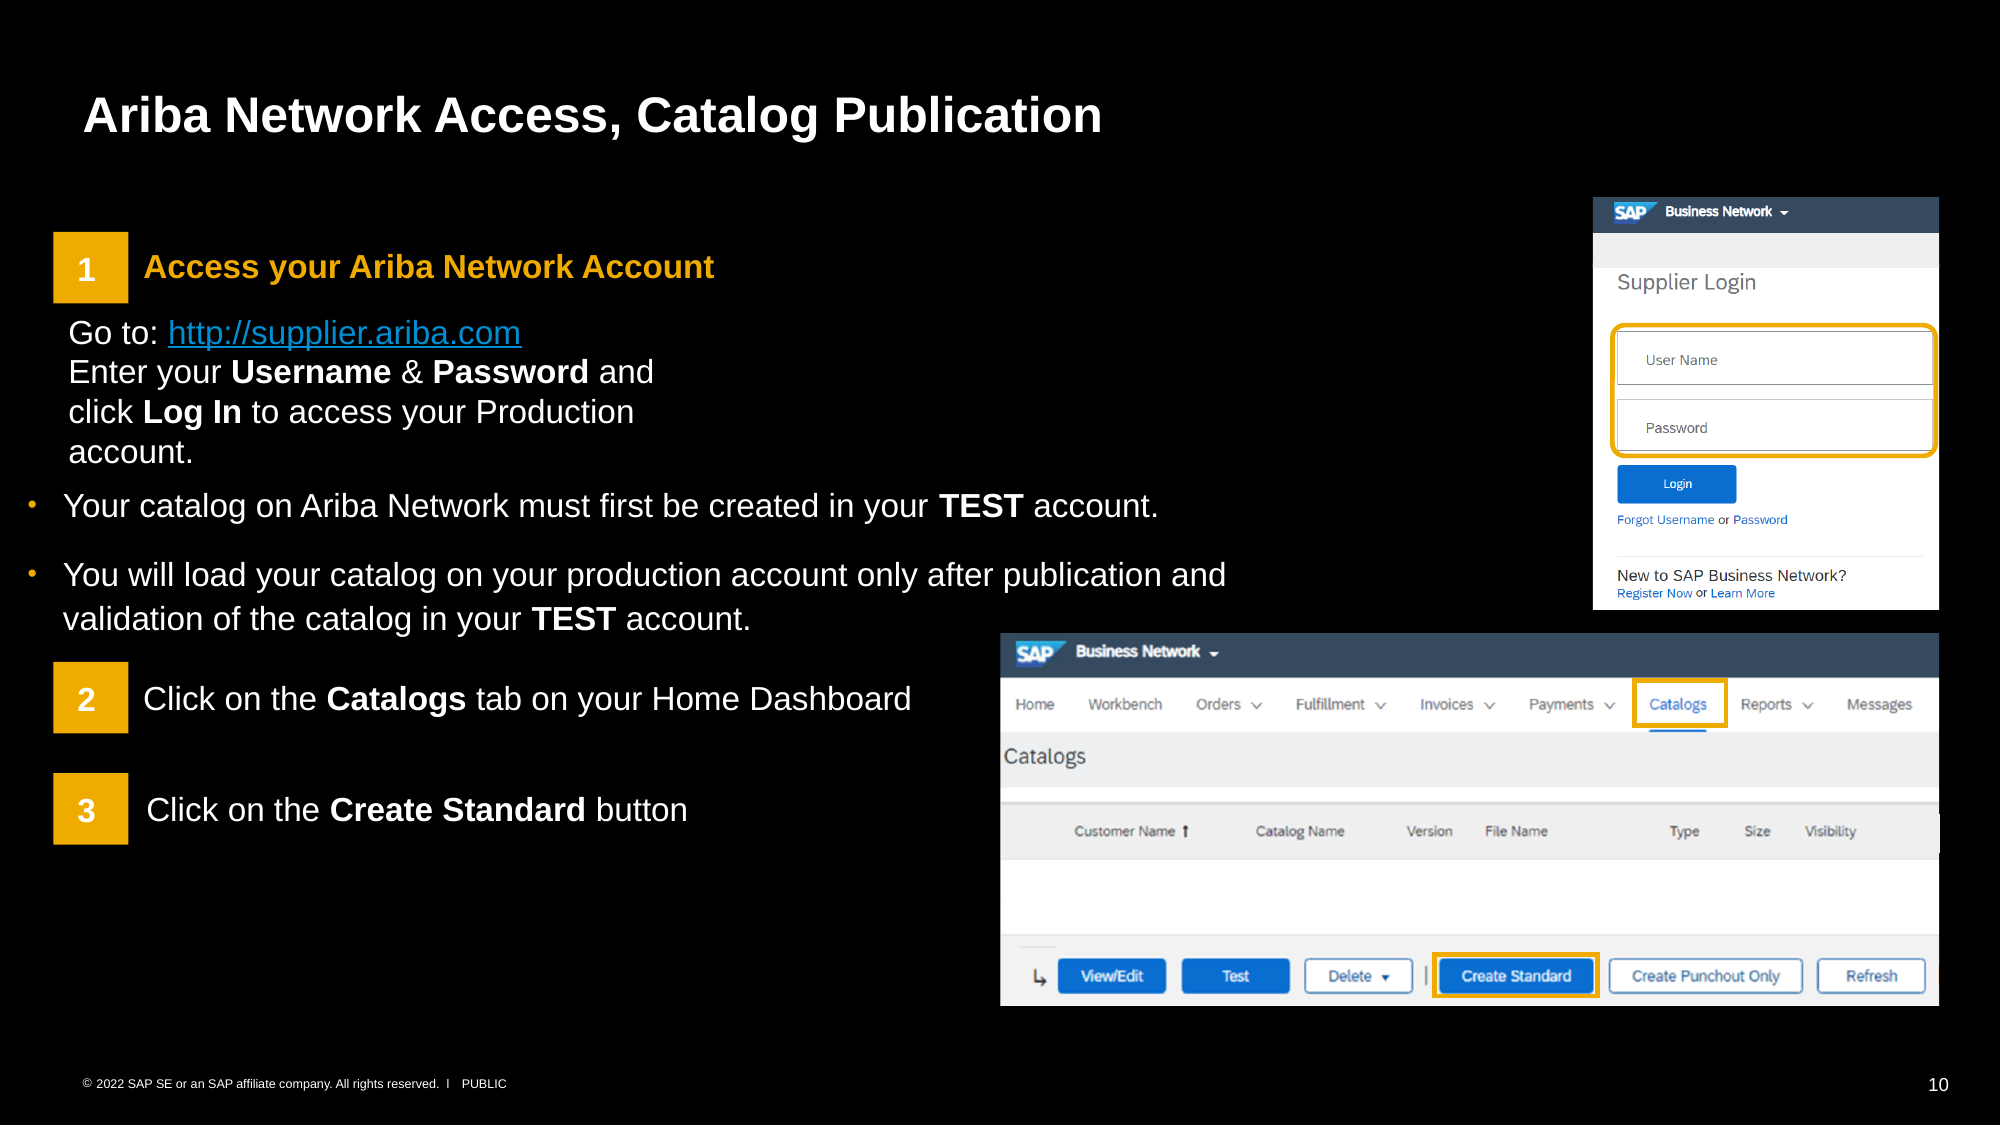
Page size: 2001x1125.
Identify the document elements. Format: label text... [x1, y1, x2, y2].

text_box 1 [53, 231, 129, 303]
text_box Access your Ariba Network Account [128, 245, 767, 315]
text_box Your catalog on Ariba Network must first be created in your TEST account. You will load your catalog on your production account only after publication and validation of the catalog in your TEST account. [0, 473, 1244, 645]
text_box Click on the Catalogs tab on your Home Dashboard [128, 669, 994, 725]
picture [1000, 632, 1940, 1006]
text_box Go to: http://supplier.ariba.com Enter your Username & Password and click Log In to access your Production account. [53, 303, 685, 473]
text_box 3 [53, 773, 129, 845]
text_box 2 [53, 661, 129, 734]
text_box Click on the Create Standard button [131, 781, 704, 836]
title Ariba Network Access, Catalog Publication [82, 82, 1918, 144]
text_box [1592, 196, 1940, 610]
